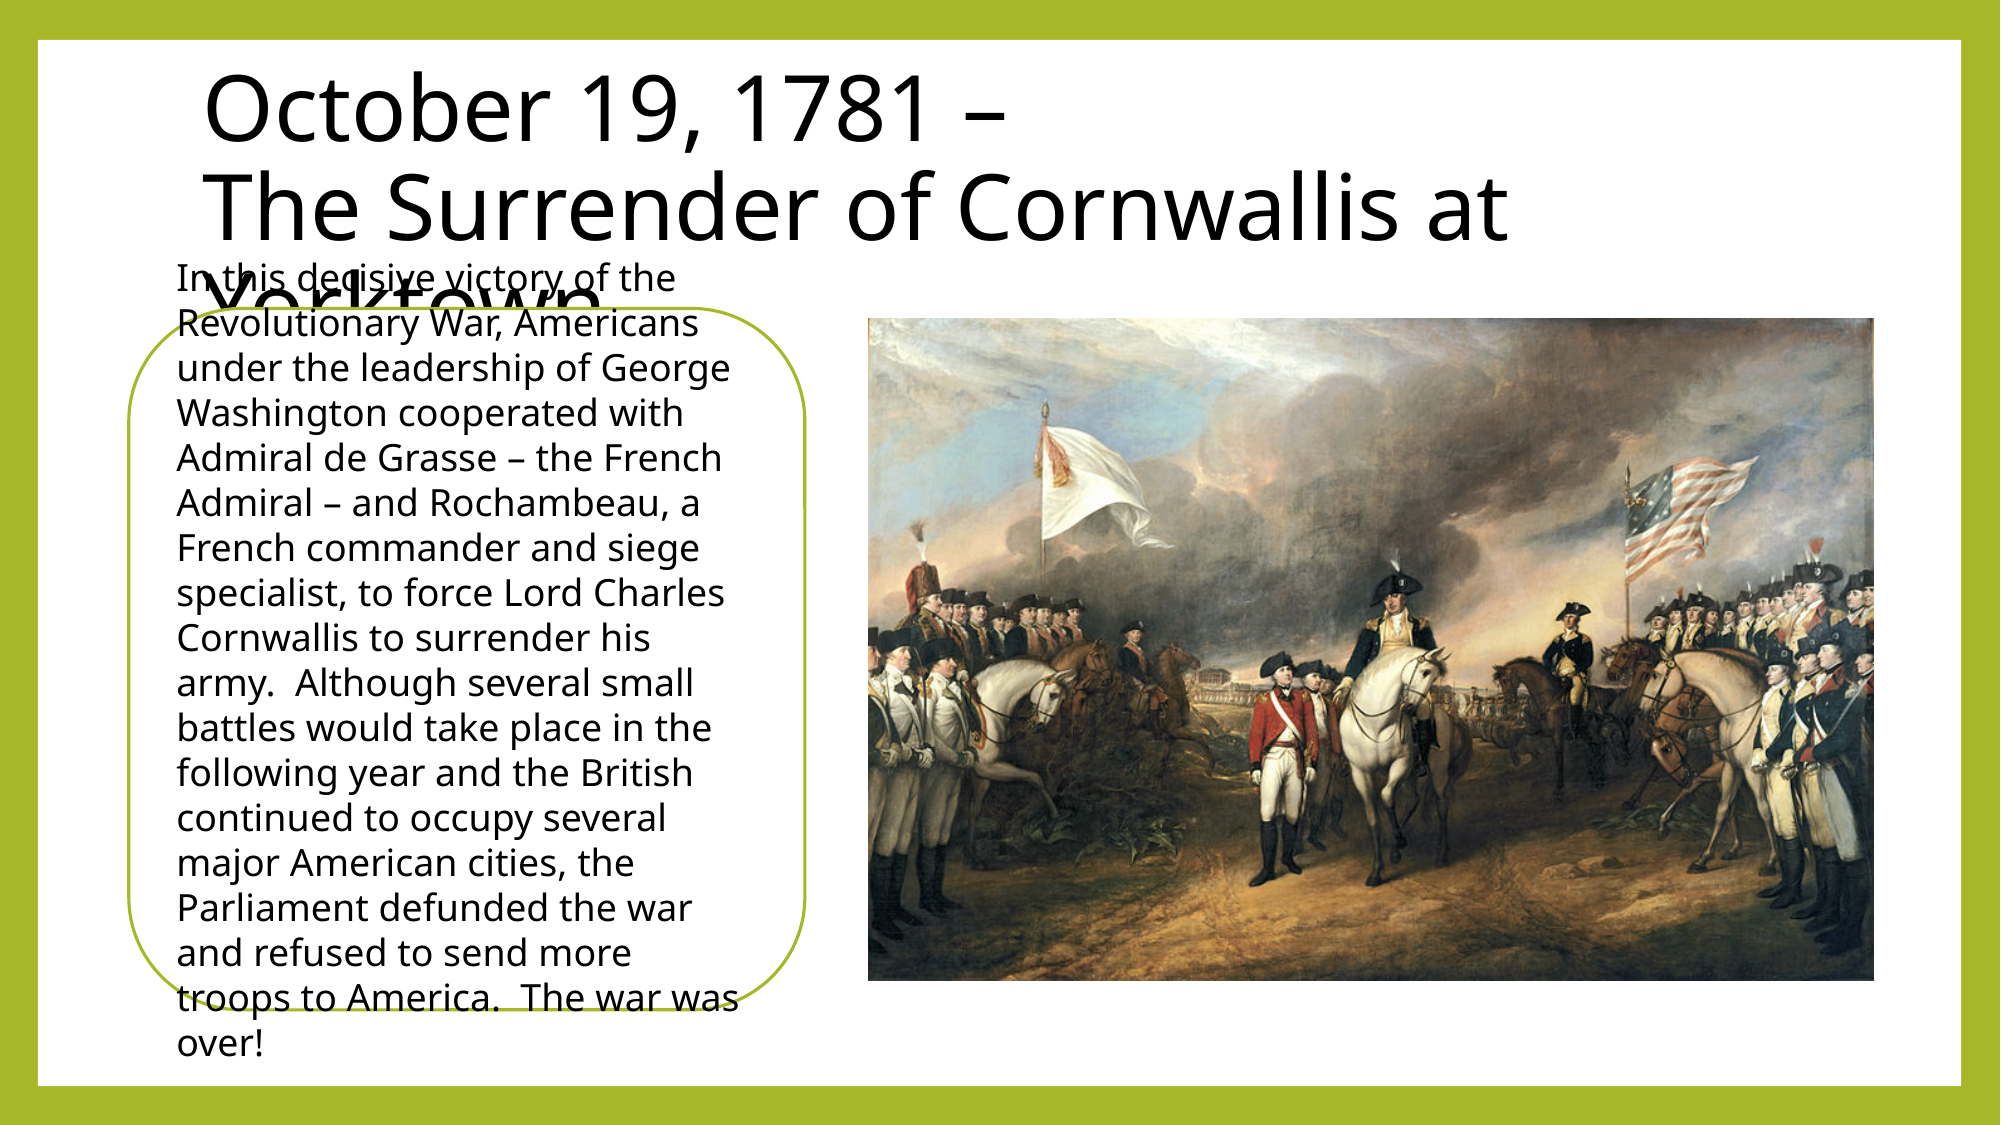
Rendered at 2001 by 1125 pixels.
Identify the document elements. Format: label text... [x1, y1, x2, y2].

title October 19, 1781 – The Surrender of Cornwallis at Yorktown [187, 99, 1808, 323]
text_box In this decisive victory of the Revolutionary War, Americans under the leadership of George Washington cooperated with Admiral de Grasse – the French Admiral – and Rochambeau, a French commander and siege specialist, to force Lord Charles Cornwallis to surrender his army. Although several small battles would take place in the following year and the British continued to occupy several major American cities, the Parliament defunded the war and refused to send more troops to America. The war was over! [127, 306, 807, 1012]
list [867, 318, 1875, 982]
